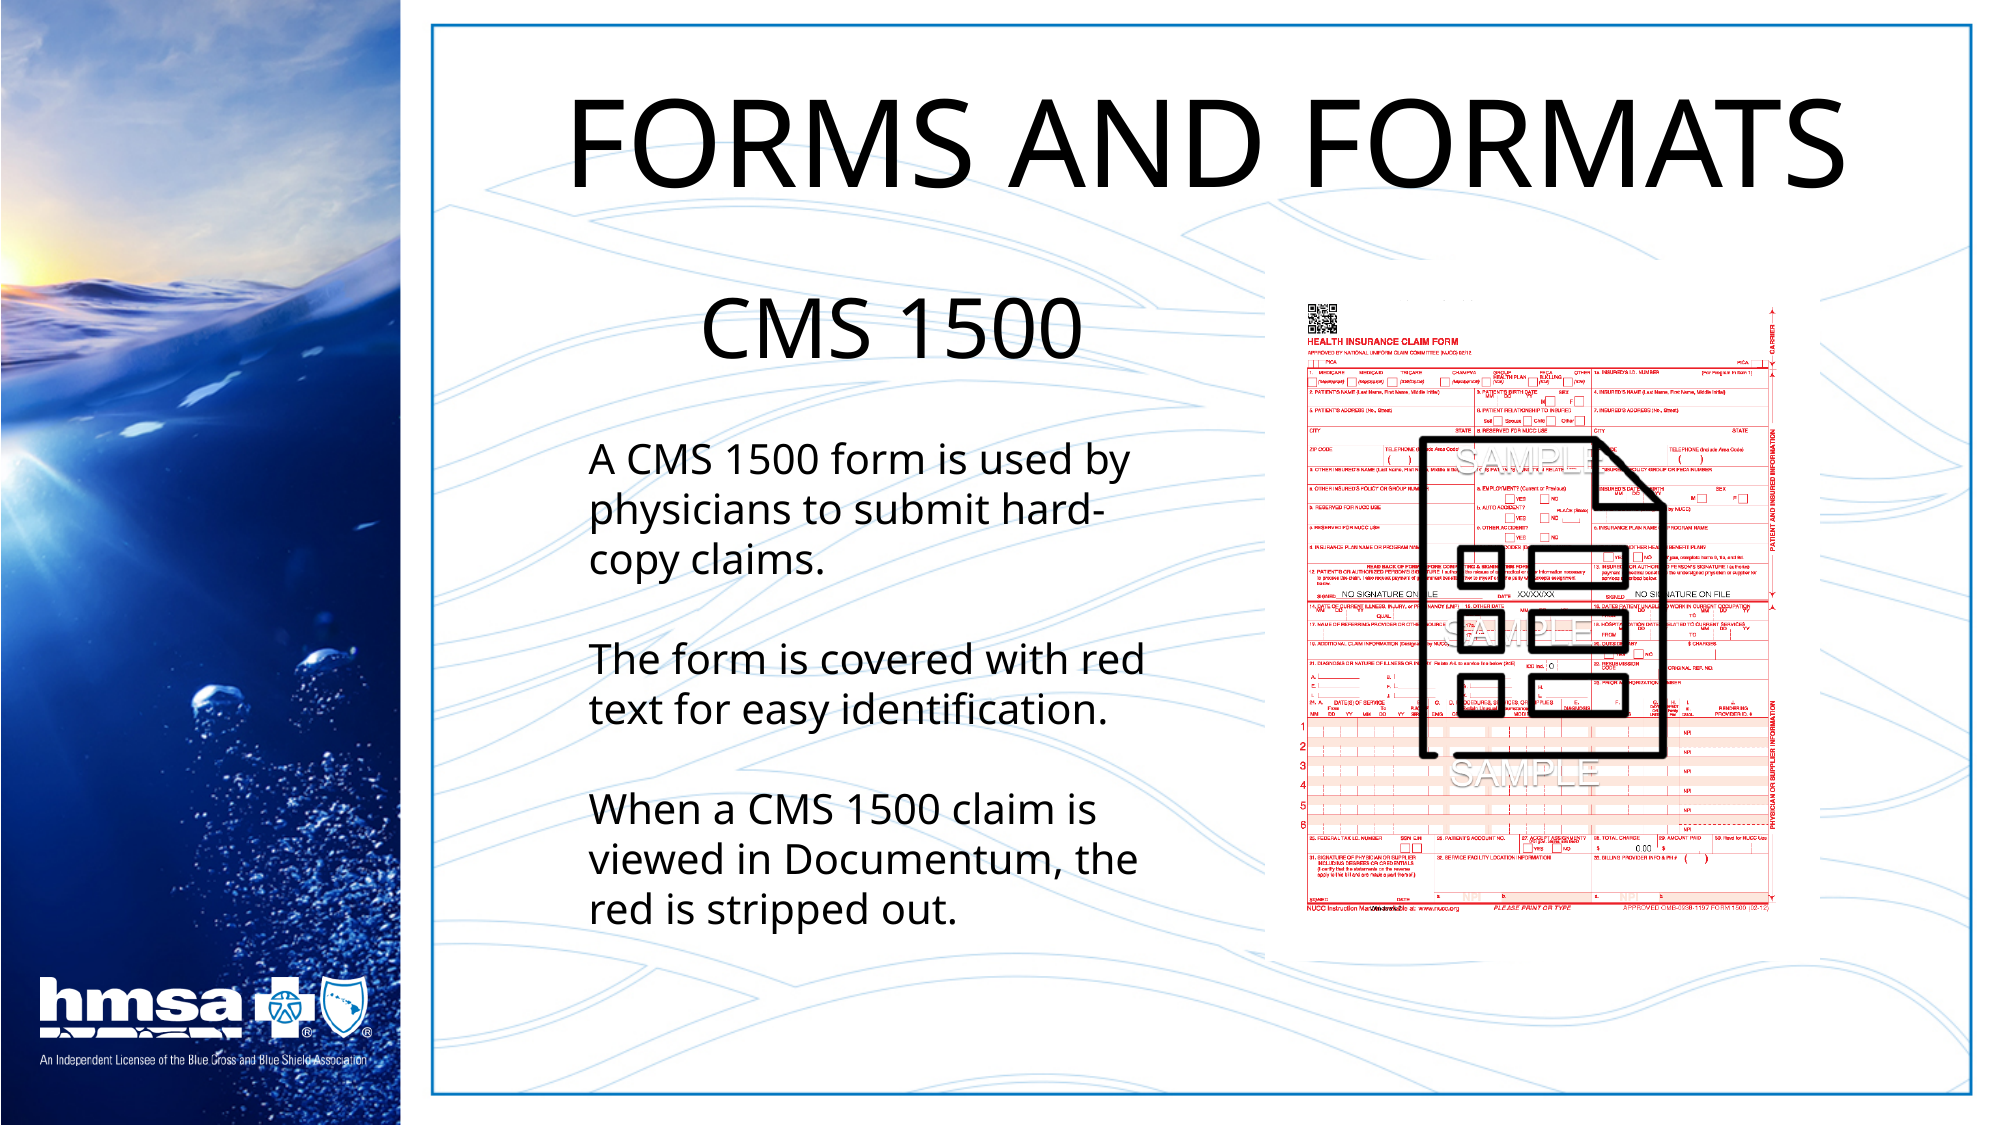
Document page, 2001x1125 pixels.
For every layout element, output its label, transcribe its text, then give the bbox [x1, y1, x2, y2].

picture [1, 0, 1999, 1125]
list CMS 1500 [555, 267, 1230, 430]
text_box A CMS 1500 form is used by physicians to submit hard-copy claims. The form is covered with red text for easy identification. When a CMS 1500 claim is viewed in Documentum, the red is stripped out. [573, 425, 1212, 1041]
title FORMS AND FORMATS [476, 45, 1939, 233]
